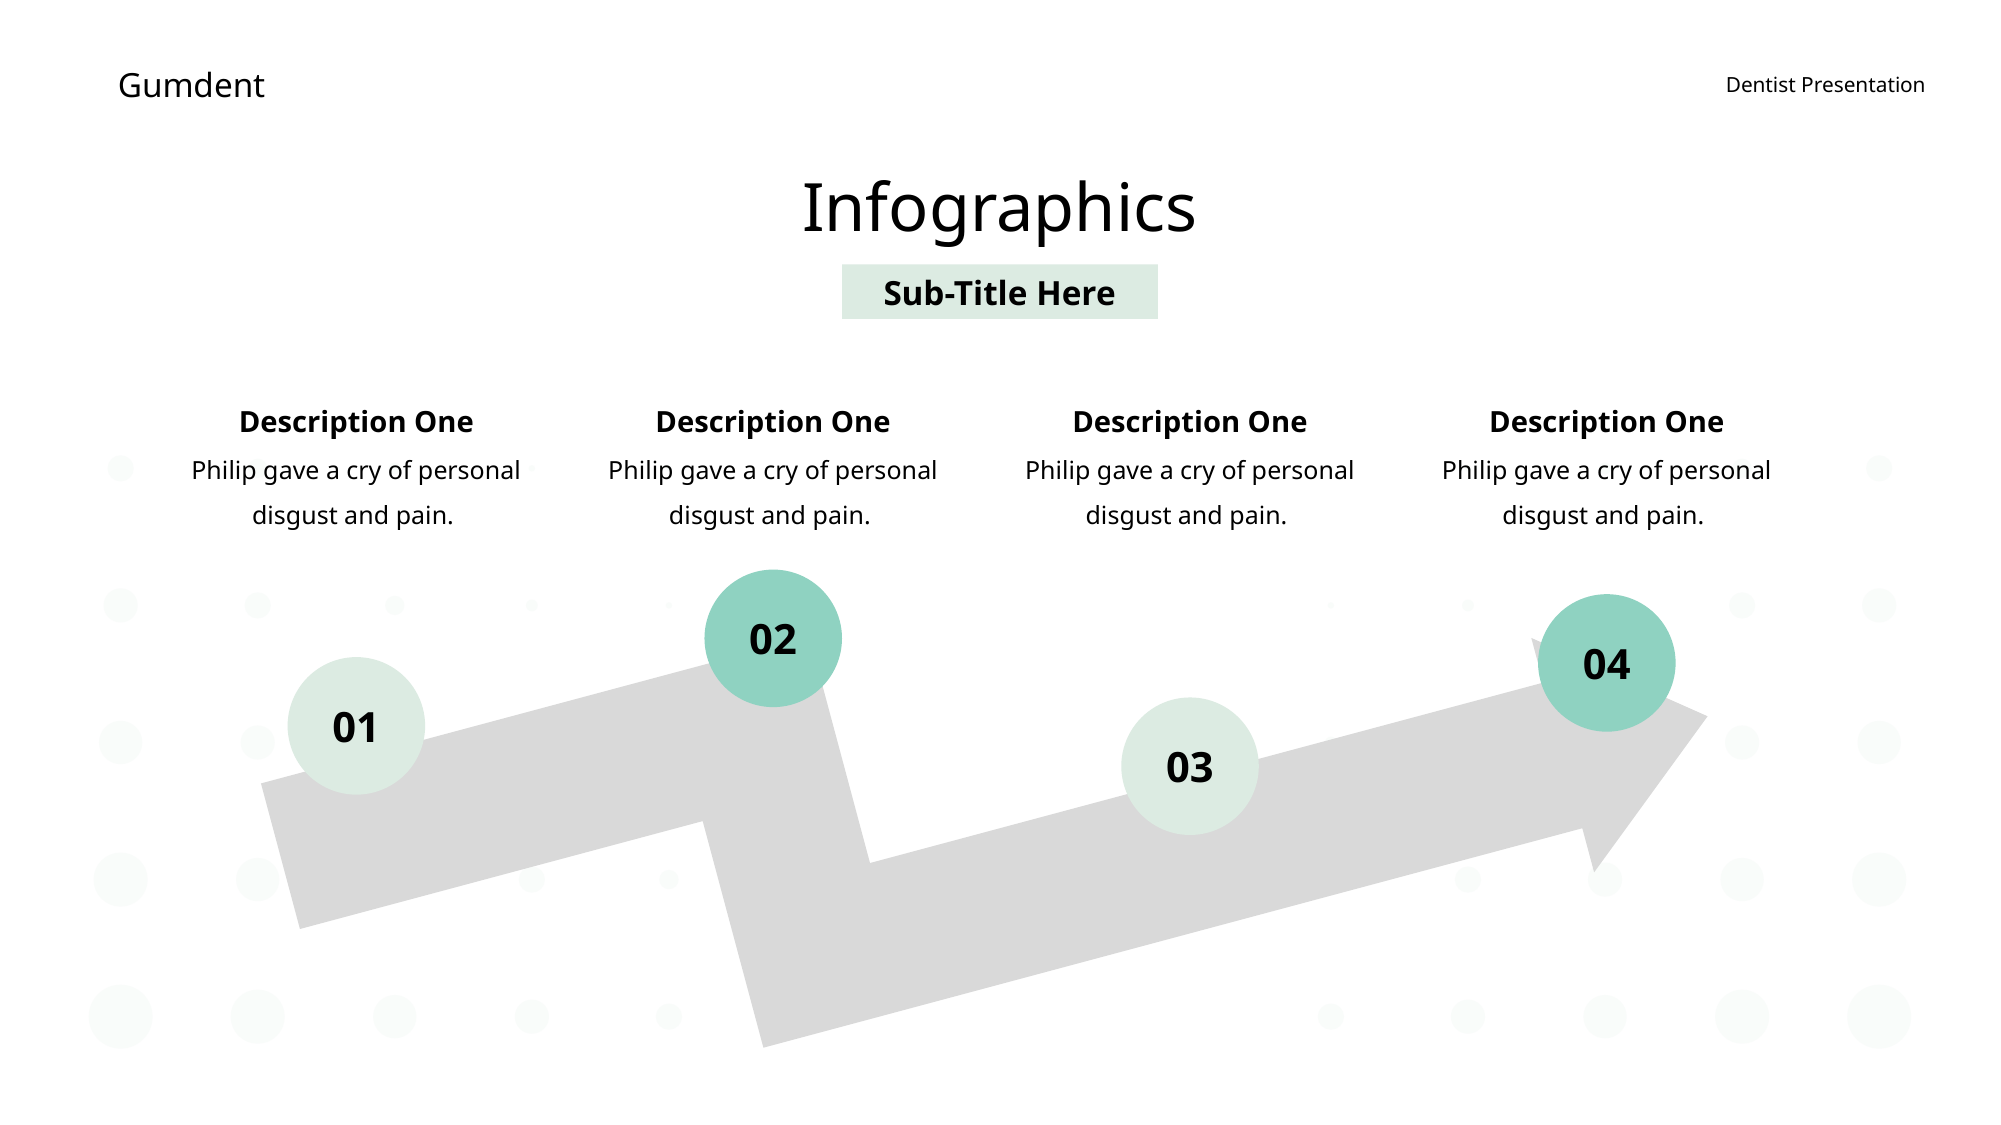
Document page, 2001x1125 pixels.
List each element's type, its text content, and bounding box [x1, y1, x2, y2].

text_box [1121, 697, 1259, 835]
text_box [1538, 594, 1676, 732]
text_box 03 [1147, 733, 1233, 799]
text_box Description One [160, 395, 553, 446]
text_box [1531, 637, 1541, 663]
text_box Sub-Title Here [842, 264, 1158, 319]
text_box 01 [313, 693, 400, 758]
text_box [260, 663, 1708, 1048]
text_box [704, 569, 843, 708]
text_box Philip gave a cry of personal disgust and pain. [577, 446, 970, 537]
text_box Description One [993, 395, 1387, 446]
text_box 04 [1563, 630, 1650, 695]
text_box Philip gave a cry of personal disgust and pain. [1410, 446, 1803, 537]
text_box Philip gave a cry of personal disgust and pain. [993, 446, 1387, 537]
text_box 02 [730, 605, 816, 671]
text_box Philip gave a cry of personal disgust and pain. [160, 446, 553, 537]
title Infographics [200, 156, 1800, 264]
text_box [287, 657, 426, 795]
text_box Description One [577, 395, 970, 446]
text_box Description One [1410, 395, 1803, 446]
